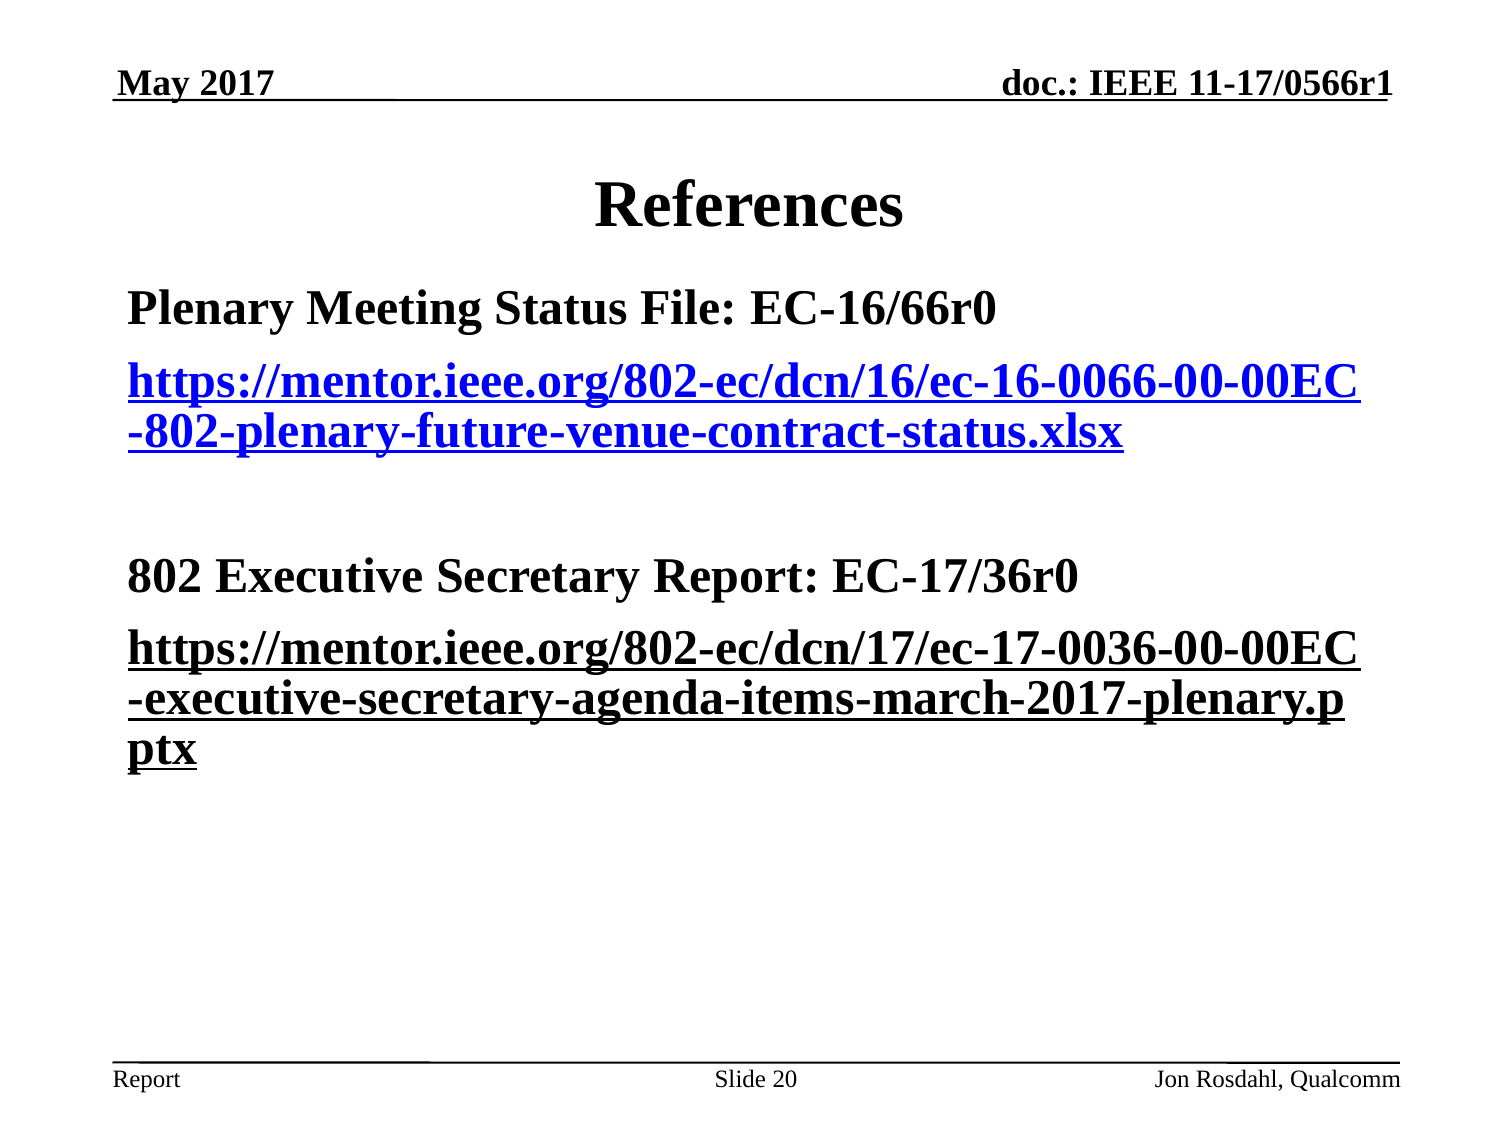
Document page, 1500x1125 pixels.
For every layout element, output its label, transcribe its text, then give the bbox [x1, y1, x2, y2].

footer Jon Rosdahl, Qualcomm [1019, 1061, 1402, 1093]
slide_number Slide 20 [712, 1061, 800, 1123]
title References [112, 112, 1388, 266]
list Plenary Meeting Status File: EC-16/66r0 https://mentor.ieee.org/802-ec/dcn/16/ec-16-0066-00-00EC-802-plenary-future-venue-contract-status.xlsx 802 Executive Secretary Report: EC-17/36r0 https://mentor.ieee.org/802-ec/dcn/17/ec-17-0036-00-00EC-executive-secretary-agenda-items-march-2017-plenary.pptx [112, 266, 1388, 1016]
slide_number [116, 58, 507, 104]
